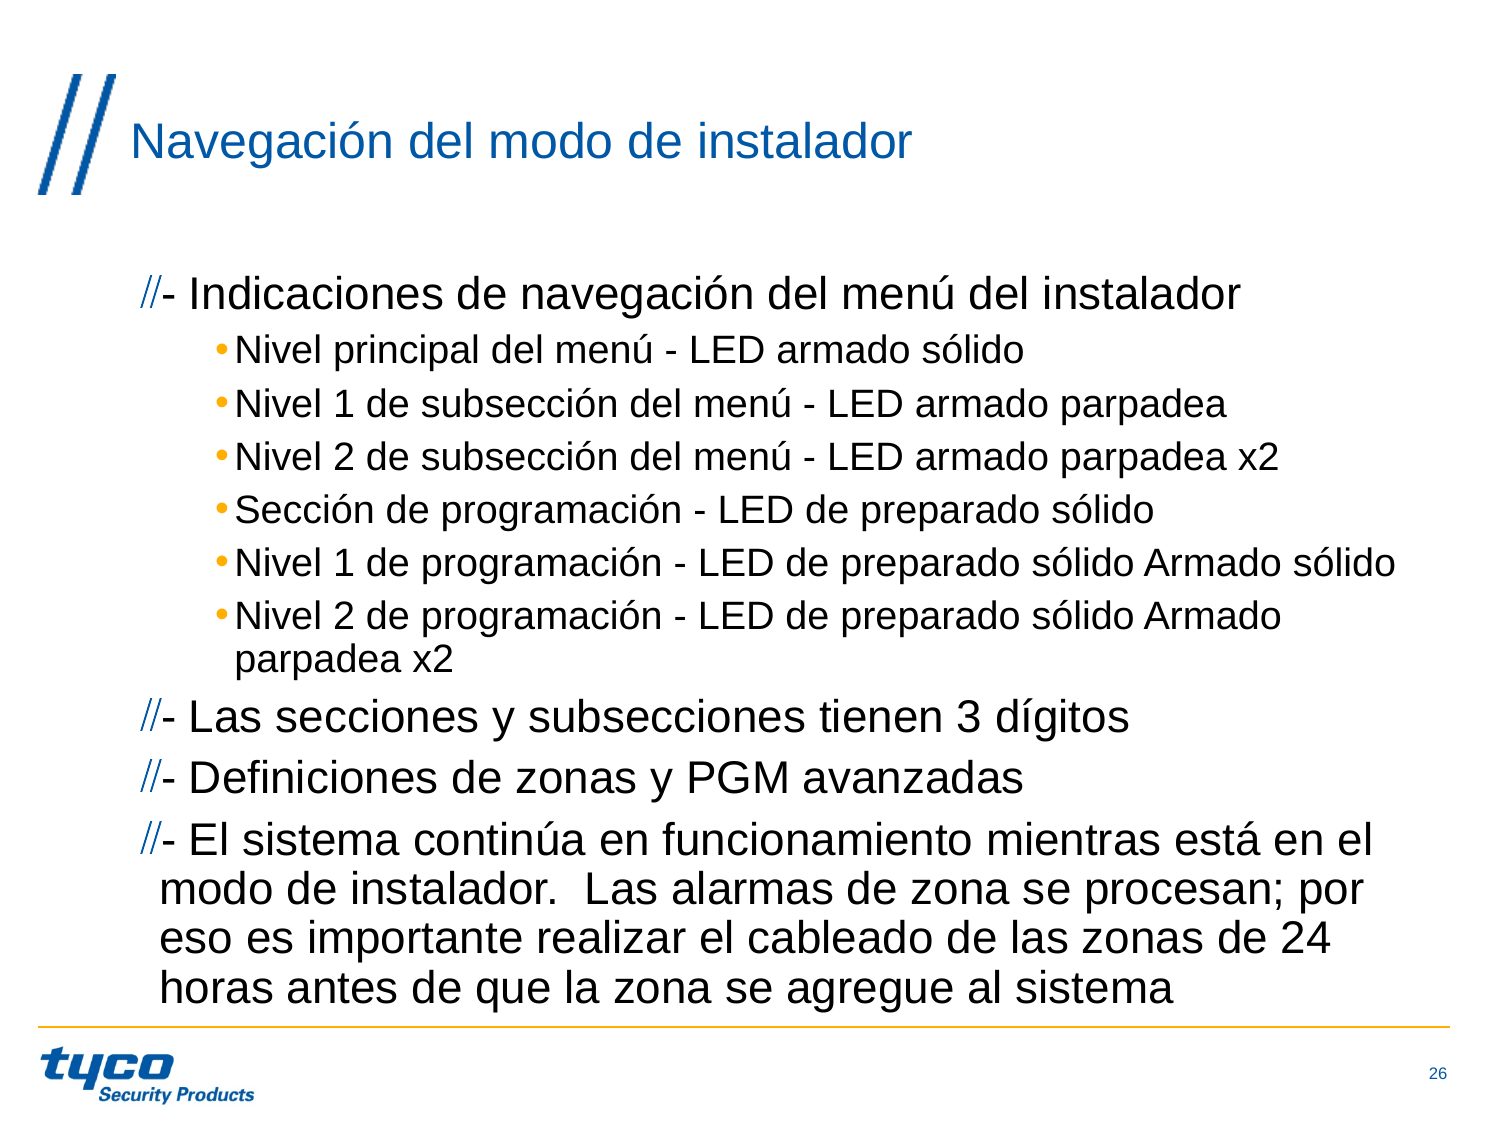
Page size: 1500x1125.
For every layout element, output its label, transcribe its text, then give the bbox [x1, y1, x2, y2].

title Navegación del modo de instalador [115, 44, 1426, 233]
picture [34, 1040, 260, 1107]
list - Indicaciones de navegación del menú del instalador Nivel principal del menú - LED armado sólido Nivel 1 de subsección del menú - LED armado parpadea Nivel 2 de subsección del menú - LED armado parpadea x2 Sección de programación - LED de preparado sólido Nivel 1 de programación - LED de preparado sólido Armado sólido Nivel 2 de programación - LED de preparado sólido Armado parpadea x2 - Las secciones y subsecciones tienen 3 dígitos - Definiciones de zonas y PGM avanzadas - El sistema continúa en funcionamiento mientras está en el modo de instalador. Las alarmas de zona se procesan; por eso es importante realizar el cableado de las zonas de 24 horas antes de que la zona se agregue al sistema [124, 262, 1426, 976]
picture [140, 275, 173, 308]
picture [37, 74, 115, 195]
picture [140, 698, 173, 731]
picture [140, 821, 173, 854]
text_box [97, 1061, 228, 1091]
picture [140, 759, 173, 792]
slide_number 26 [1387, 1042, 1463, 1103]
